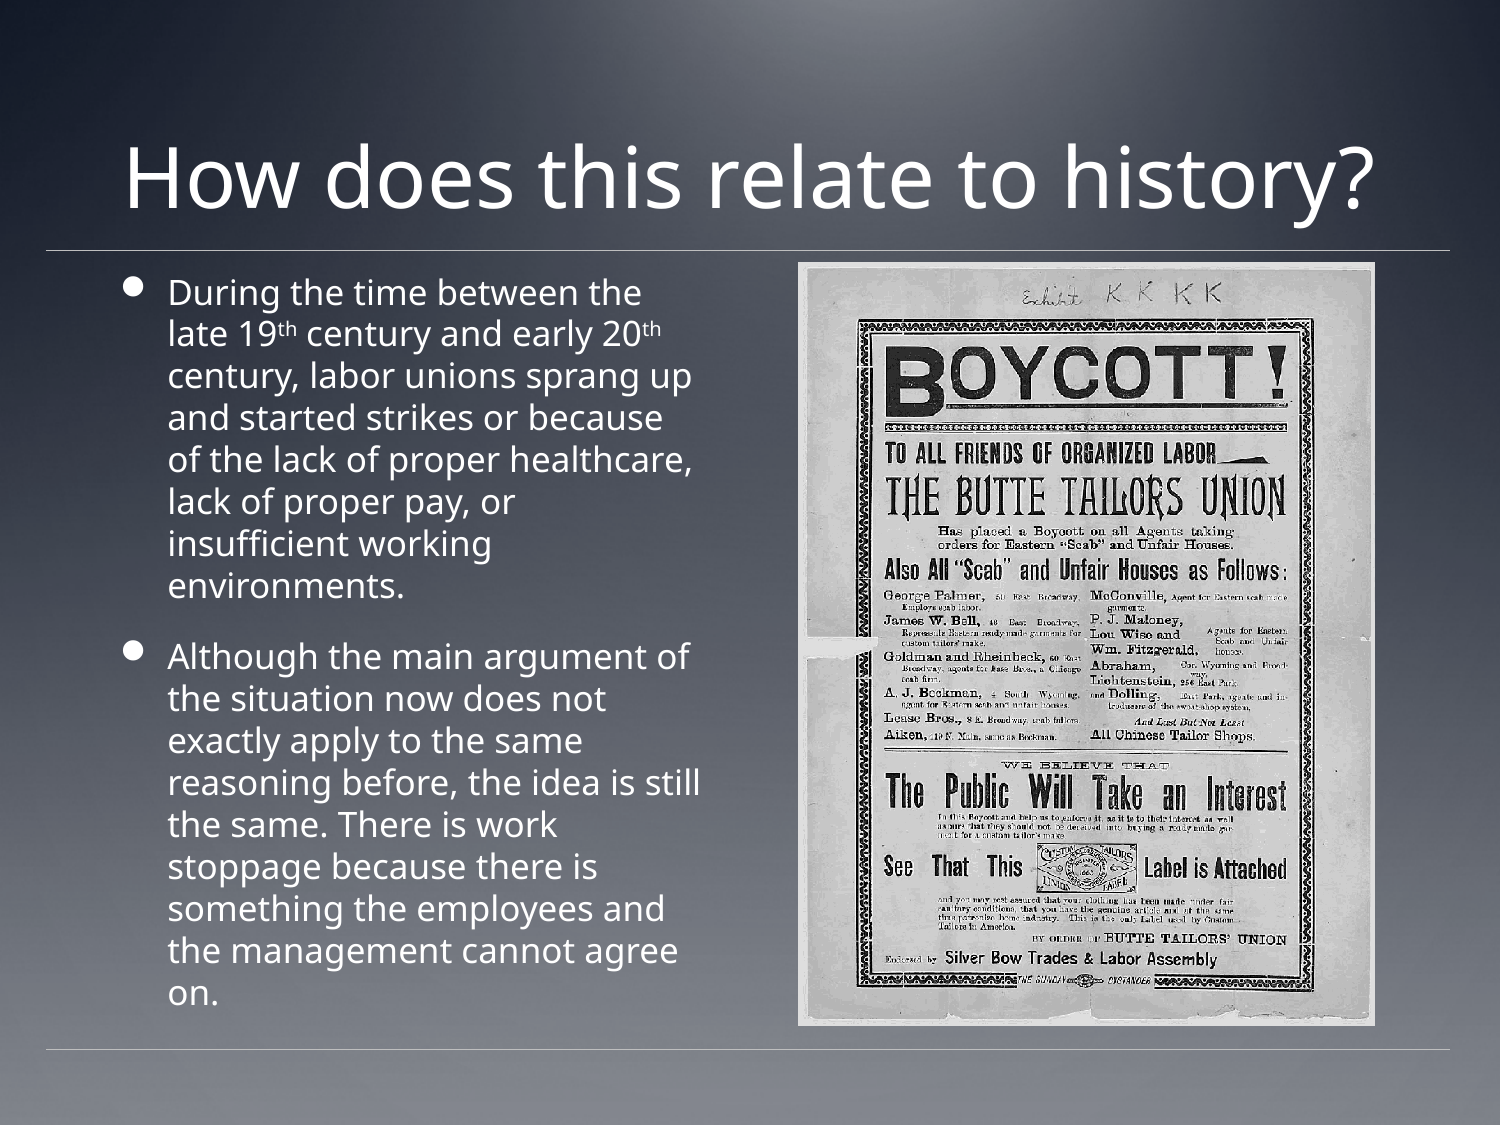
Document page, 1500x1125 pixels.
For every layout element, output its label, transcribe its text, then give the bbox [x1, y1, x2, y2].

title How does this relate to history? [105, 17, 1394, 233]
list During the time between the late 19th century and early 20th century, labor unions sprang up and started strikes or because of the lack of proper healthcare, lack of proper pay, or insufficient working environments. Although the main argument of the situation now does not exactly apply to the same reasoning before, the idea is still the same. There is work stoppage because there is something the employees and the management cannot agree on. [105, 262, 721, 1026]
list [776, 260, 1397, 1028]
